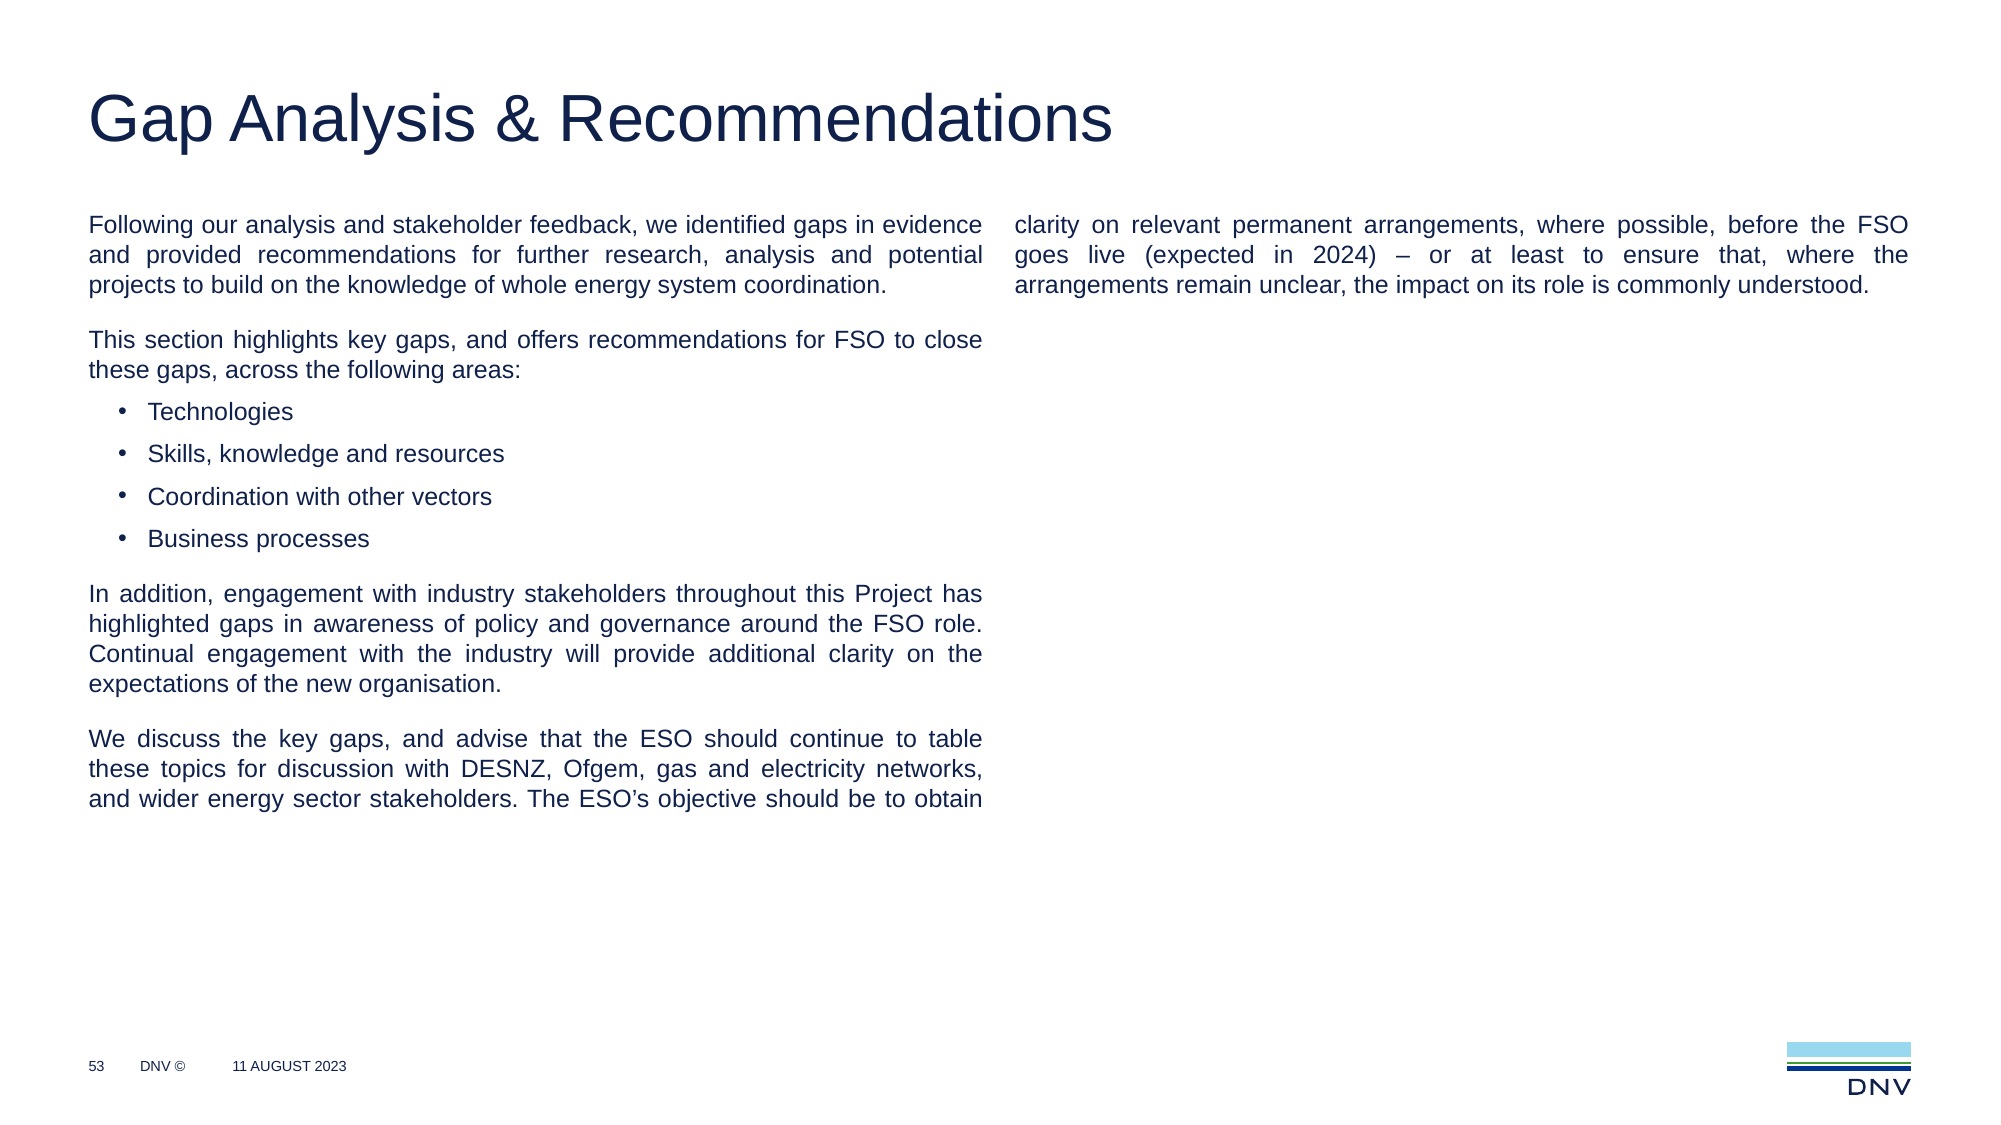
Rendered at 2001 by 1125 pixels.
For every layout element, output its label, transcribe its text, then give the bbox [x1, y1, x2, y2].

title Gap Analysis & Recommendations [88, 88, 1912, 208]
slide_number 53 [88, 1056, 133, 1082]
list Following our analysis and stakeholder feedback, we identified gaps in evidence and provided recommendations for further research, analysis and potential projects to build on the knowledge of whole energy system coordination. This section highlights key gaps, and offers recommendations for FSO to close these gaps, across the following areas: Technologies Skills, knowledge and resources Coordination with other vectors Business processes In addition, engagement with industry stakeholders throughout this Project has highlighted gaps in awareness of policy and governance around the FSO role. Continual engagement with the industry will provide additional clarity on the expectations of the new organisation. We discuss the key gaps, and advise that the ESO should continue to table these topics for discussion with DESNZ, Ofgem, gas and electricity networks, and wider energy sector stakeholders. The ESO’s objective should be to obtain clarity on relevant permanent arrangements, where possible, before the FSO goes live (expected in 2024) – or at least to ensure that, where the arrangements remain unclear, the impact on its role is commonly understood. [88, 208, 1912, 819]
